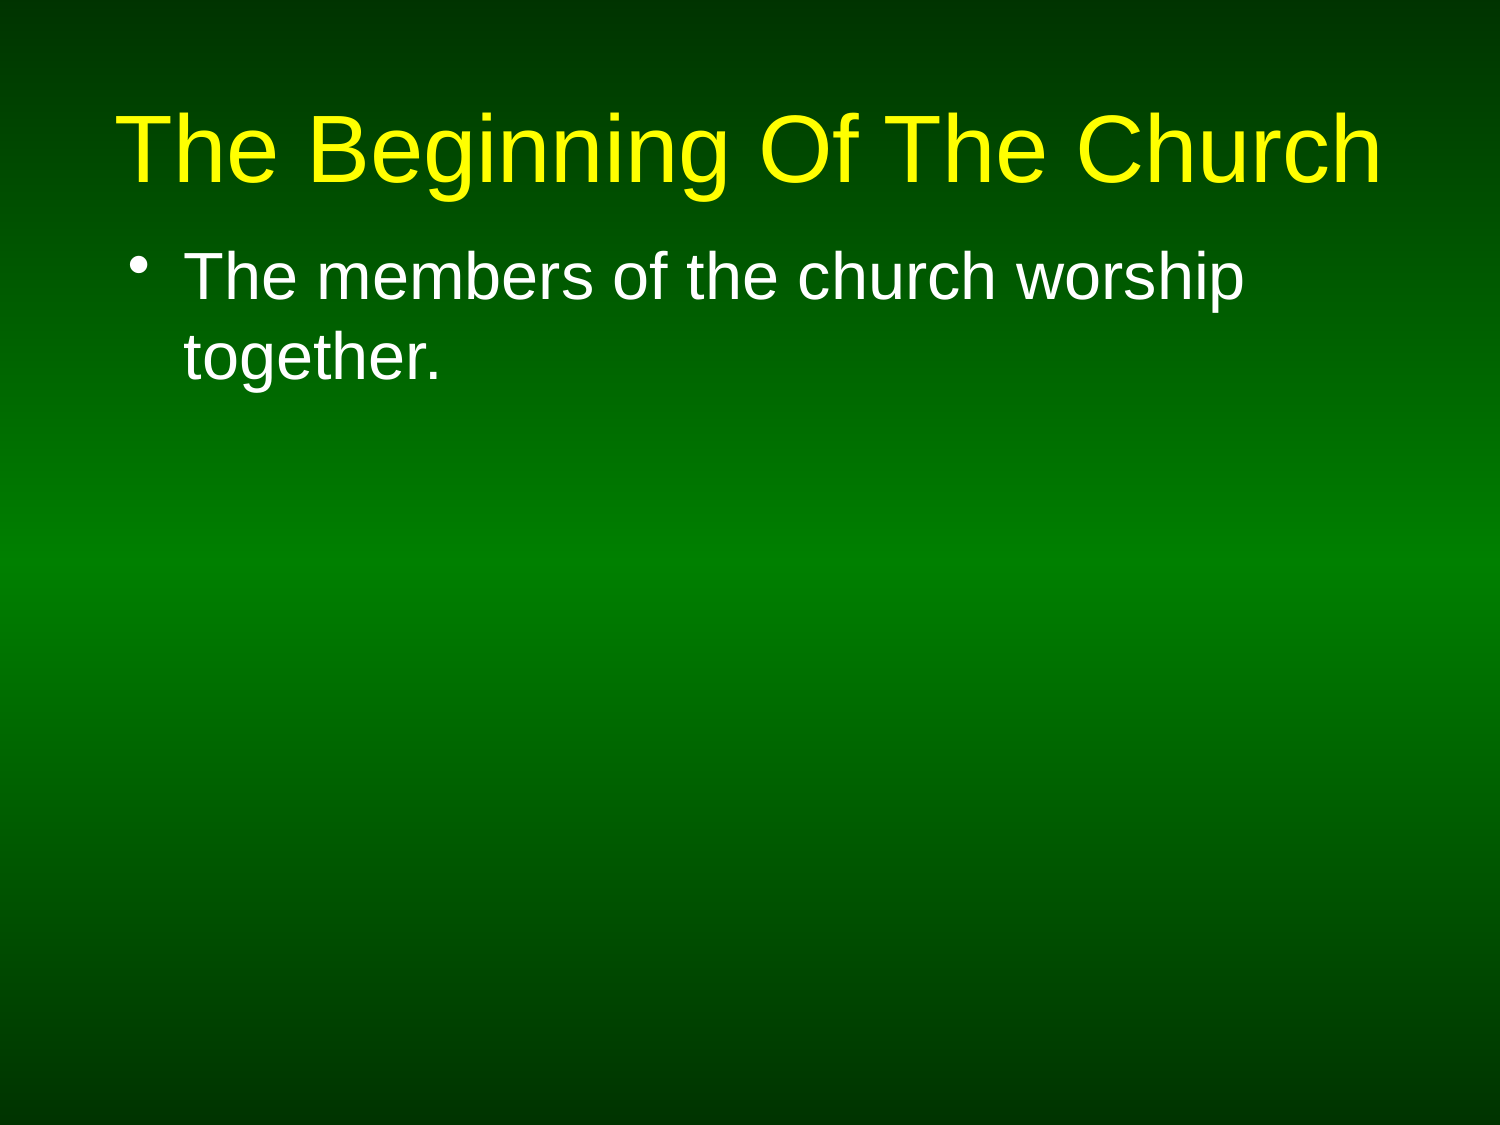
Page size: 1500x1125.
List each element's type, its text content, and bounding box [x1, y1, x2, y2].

title The Beginning Of The Church [37, 50, 1463, 238]
list The members of the church worship together. [112, 224, 1463, 1125]
